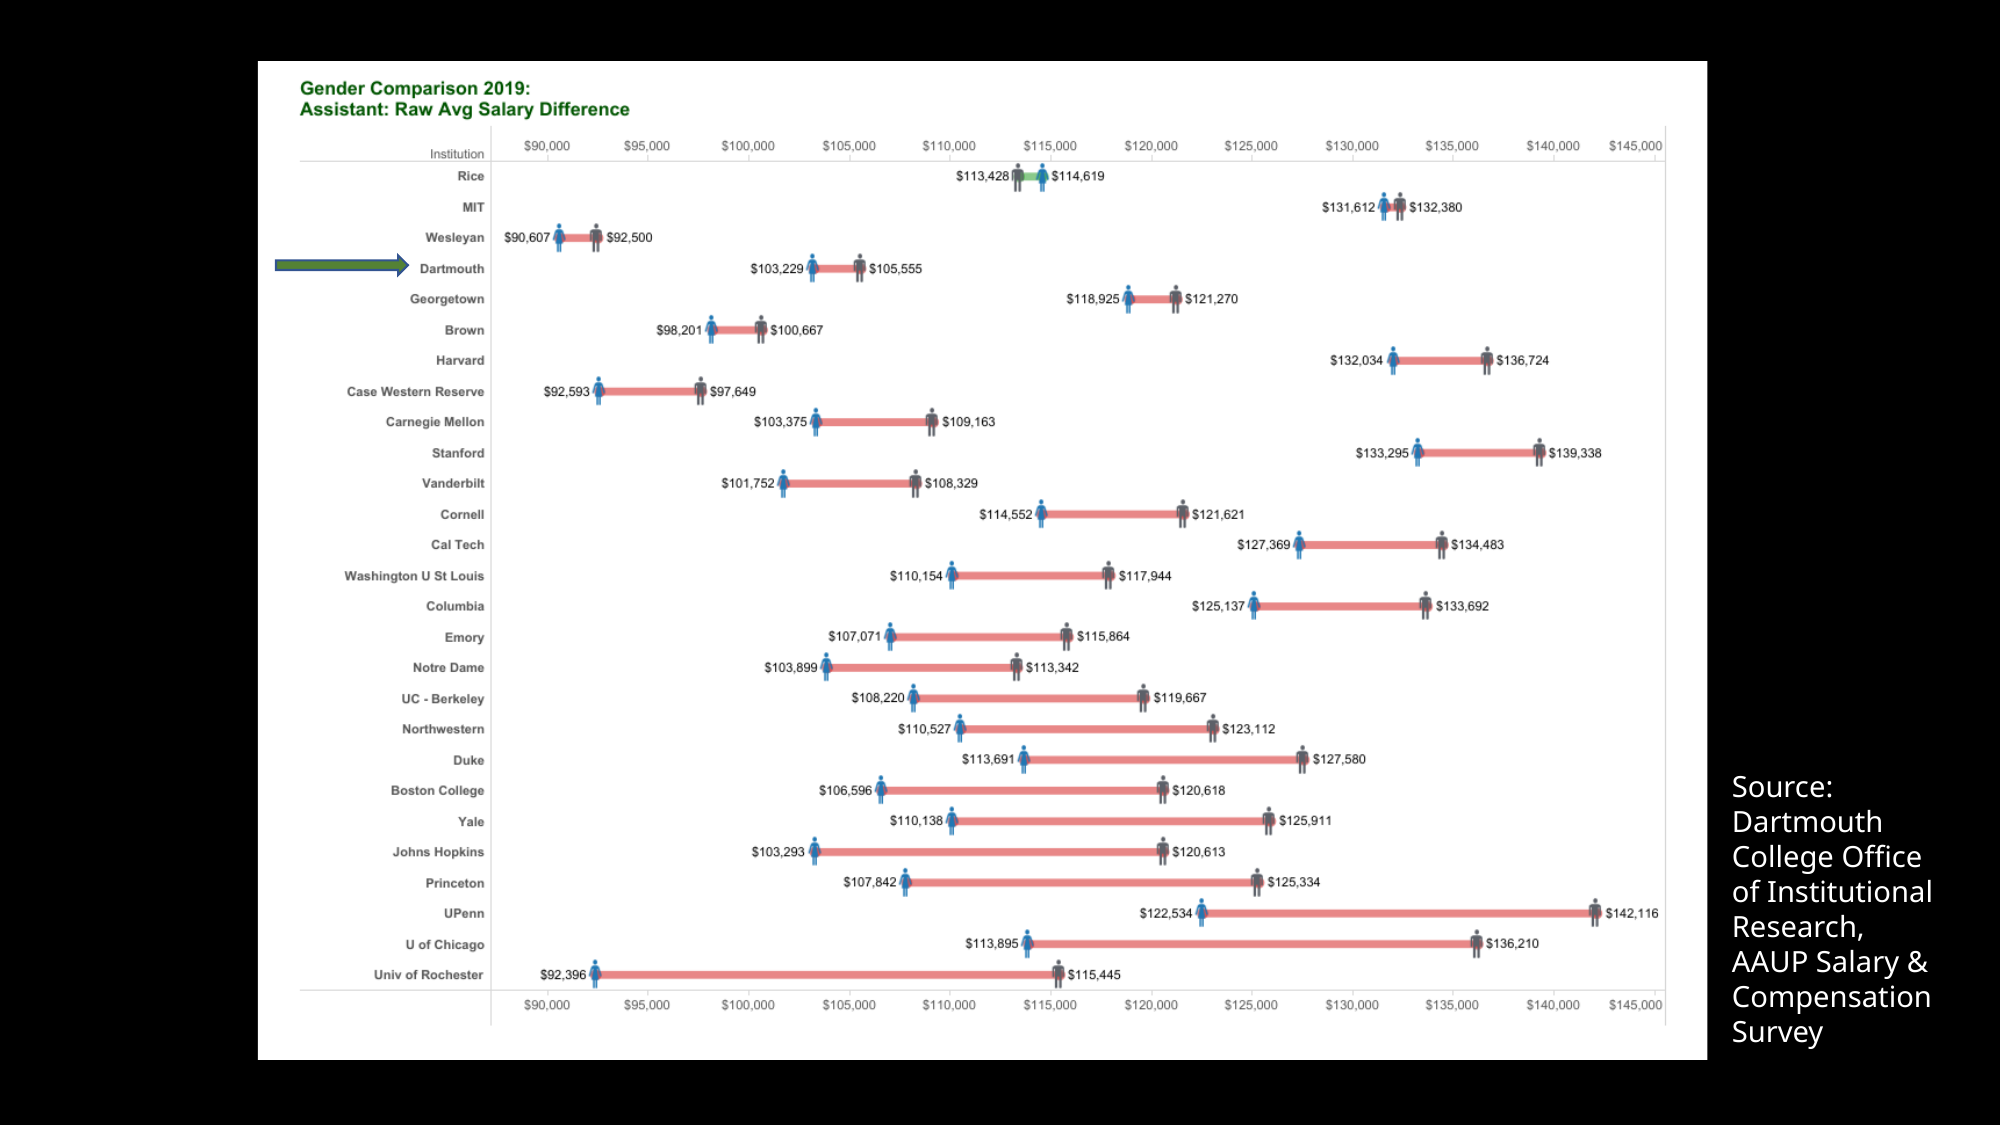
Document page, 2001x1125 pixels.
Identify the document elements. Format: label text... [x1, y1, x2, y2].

picture [257, 60, 1708, 1060]
text_box Source: Dartmouth College Office of Institutional Research, AAUP Salary & Compensation Survey [1717, 761, 1956, 1056]
